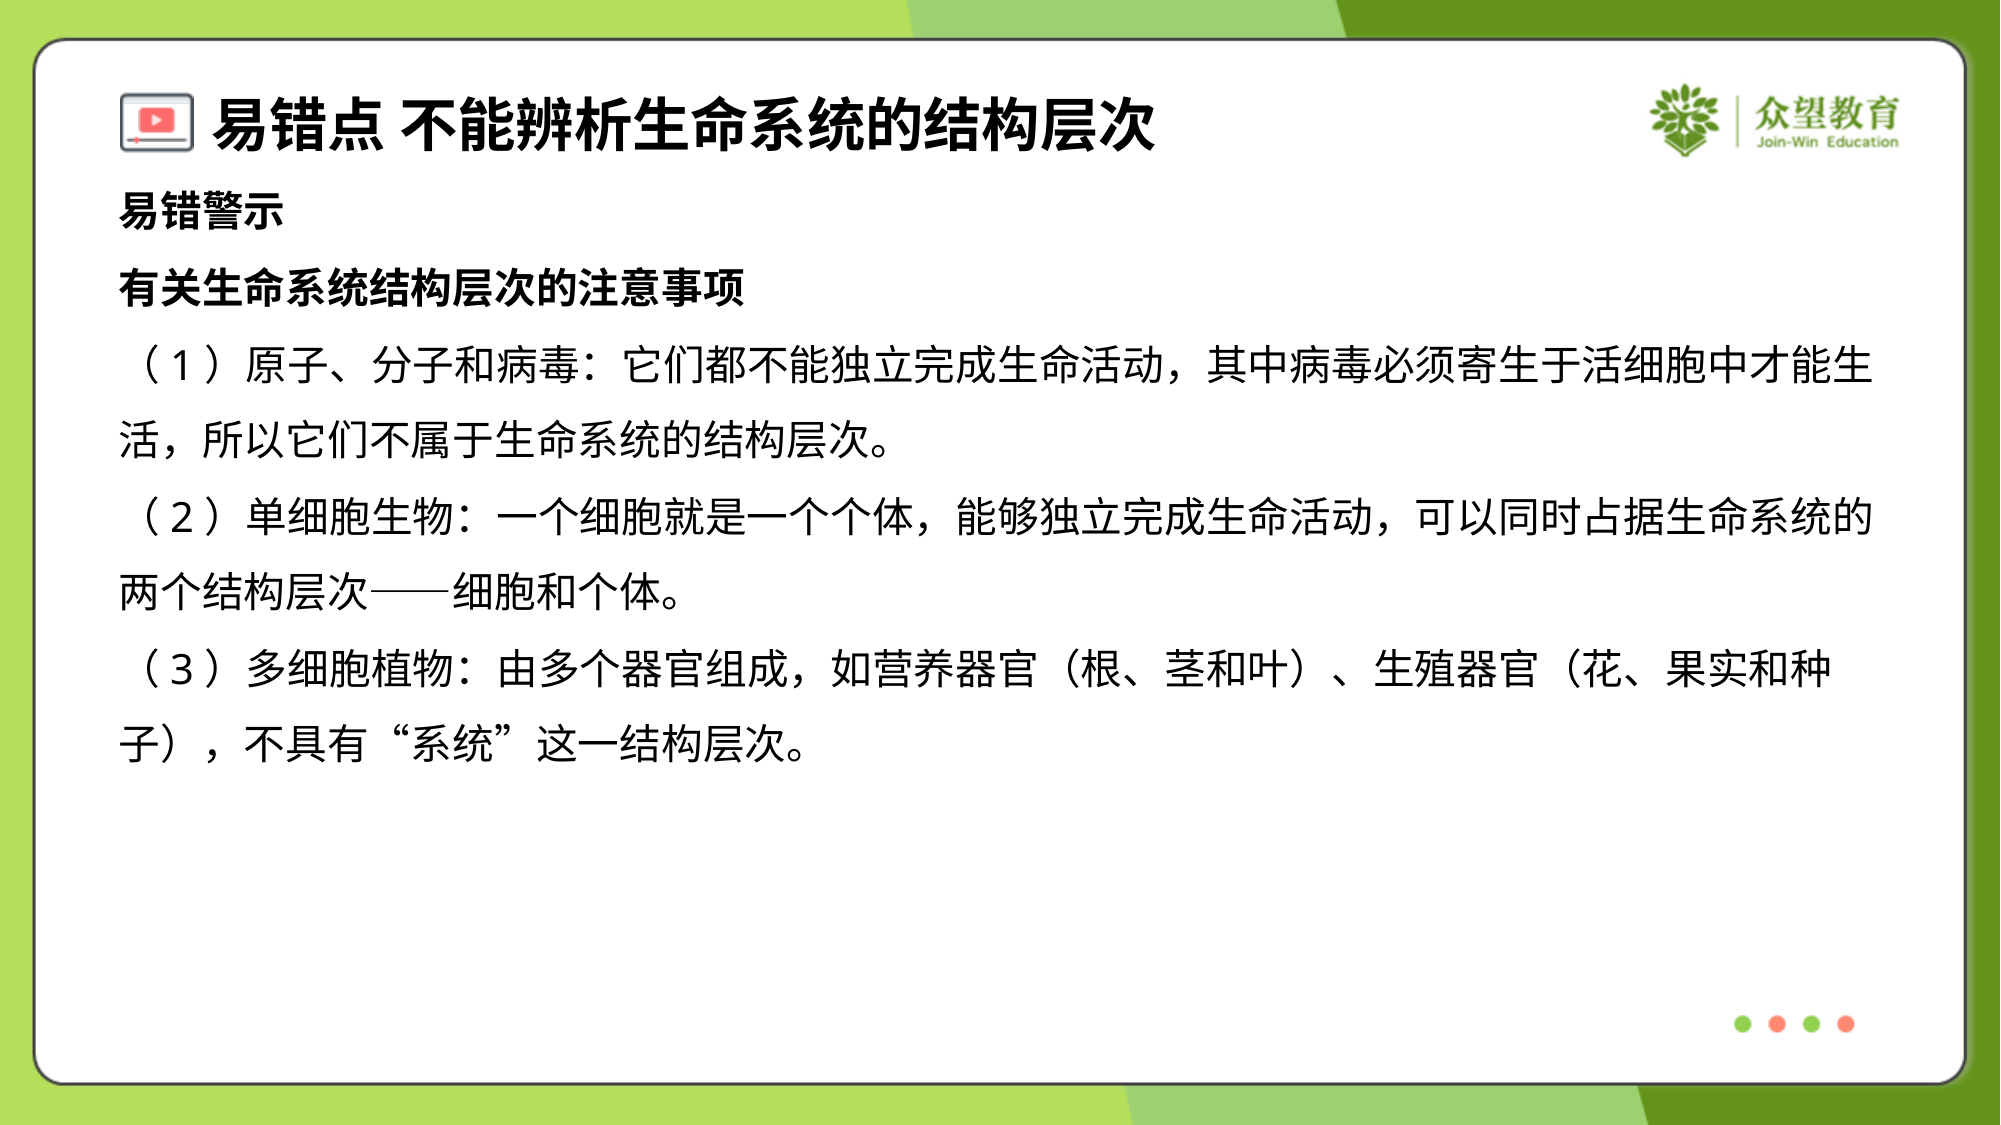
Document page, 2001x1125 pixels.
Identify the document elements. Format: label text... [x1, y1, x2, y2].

text_box 易错警示 有关生命系统结构层次的注意事项 （1）原子、分子和病毒：它们都不能独立完成生命活动，其中病毒必须寄生于活细胞中才能生 活，所以它们不属于生命系统的结构层次。 （2）单细胞生物：一个细胞就是一个个体，能够独立完成生命活动，可以同时占据生命系统的 两个结构层次——细胞和个体。 （3）多细胞植物：由多个器官组成，如营养器官（根、茎和叶）、生殖器官（花、果实和种 子），不具有“系统”这一结构层次。 [118, 159, 1883, 768]
picture [0, 0, 2000, 1125]
